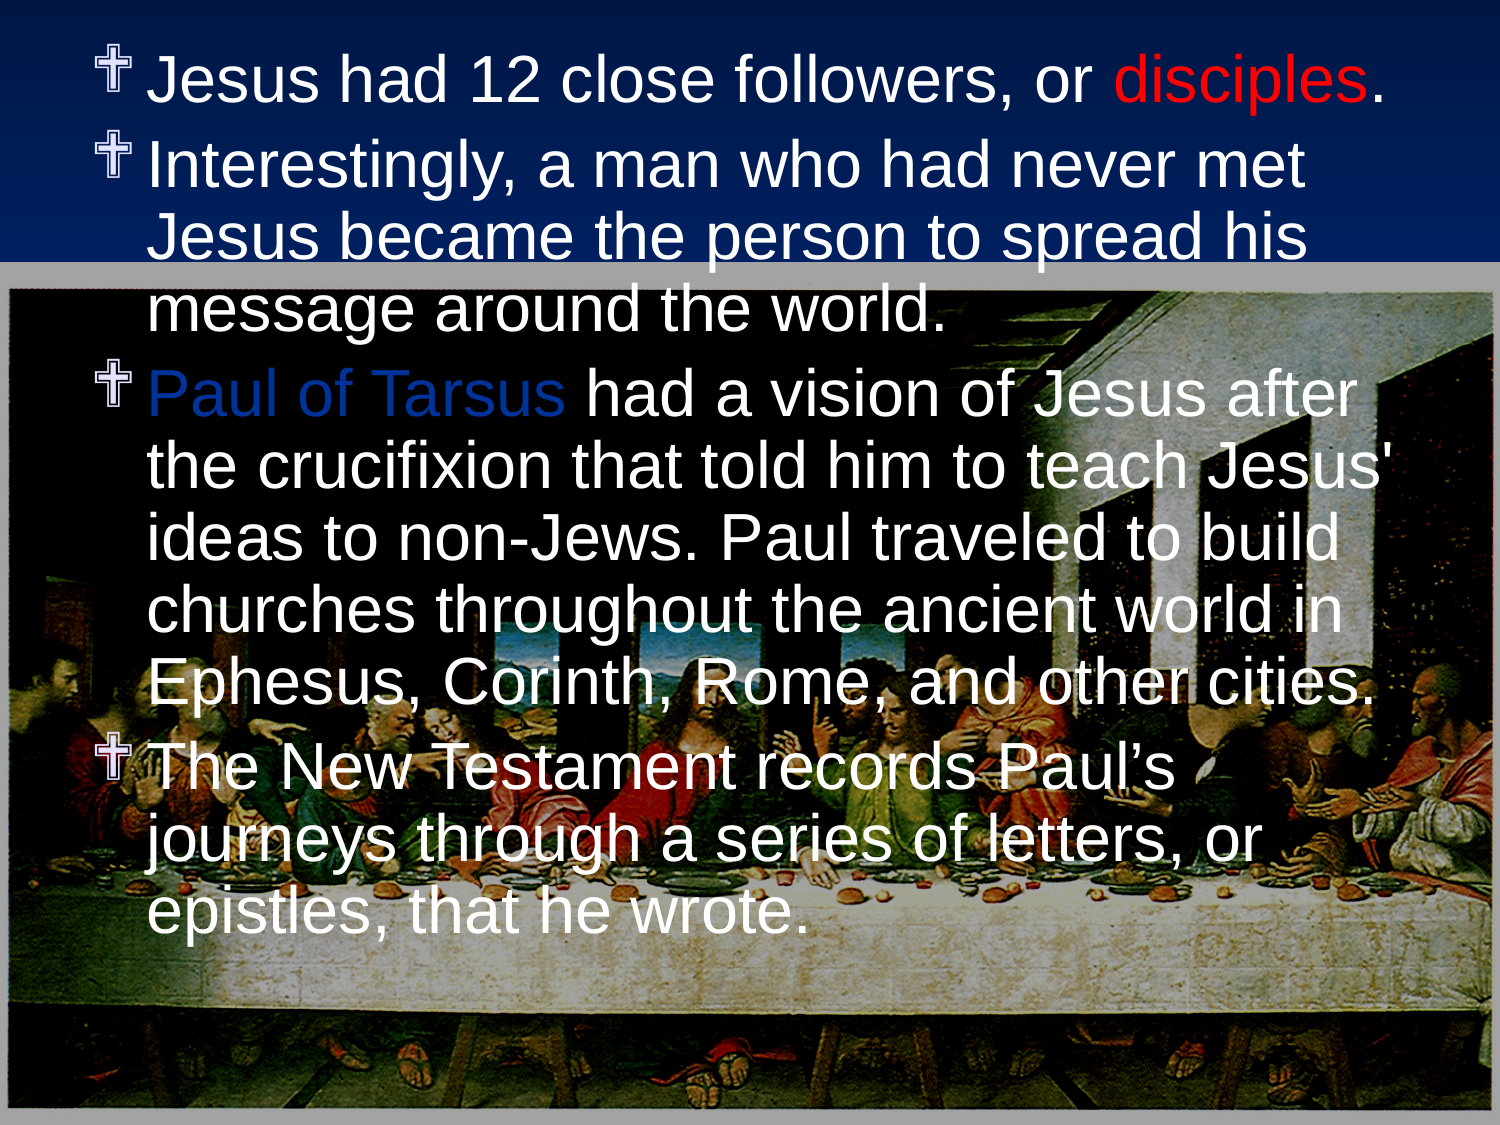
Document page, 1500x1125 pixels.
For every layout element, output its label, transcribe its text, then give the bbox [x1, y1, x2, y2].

picture [0, 262, 1500, 1125]
list Jesus had 12 close followers, or disciples. Interestingly, a man who had never met Jesus became the person to spread his message around the world. Paul of Tarsus had a vision of Jesus after the crucifixion that told him to teach Jesus' ideas to non-Jews. Paul traveled to build churches throughout the ancient world in Ephesus, Corinth, Rome, and other cities. The New Testament records Paul’s journeys through a series of letters, or epistles, that he wrote. [74, 37, 1426, 258]
